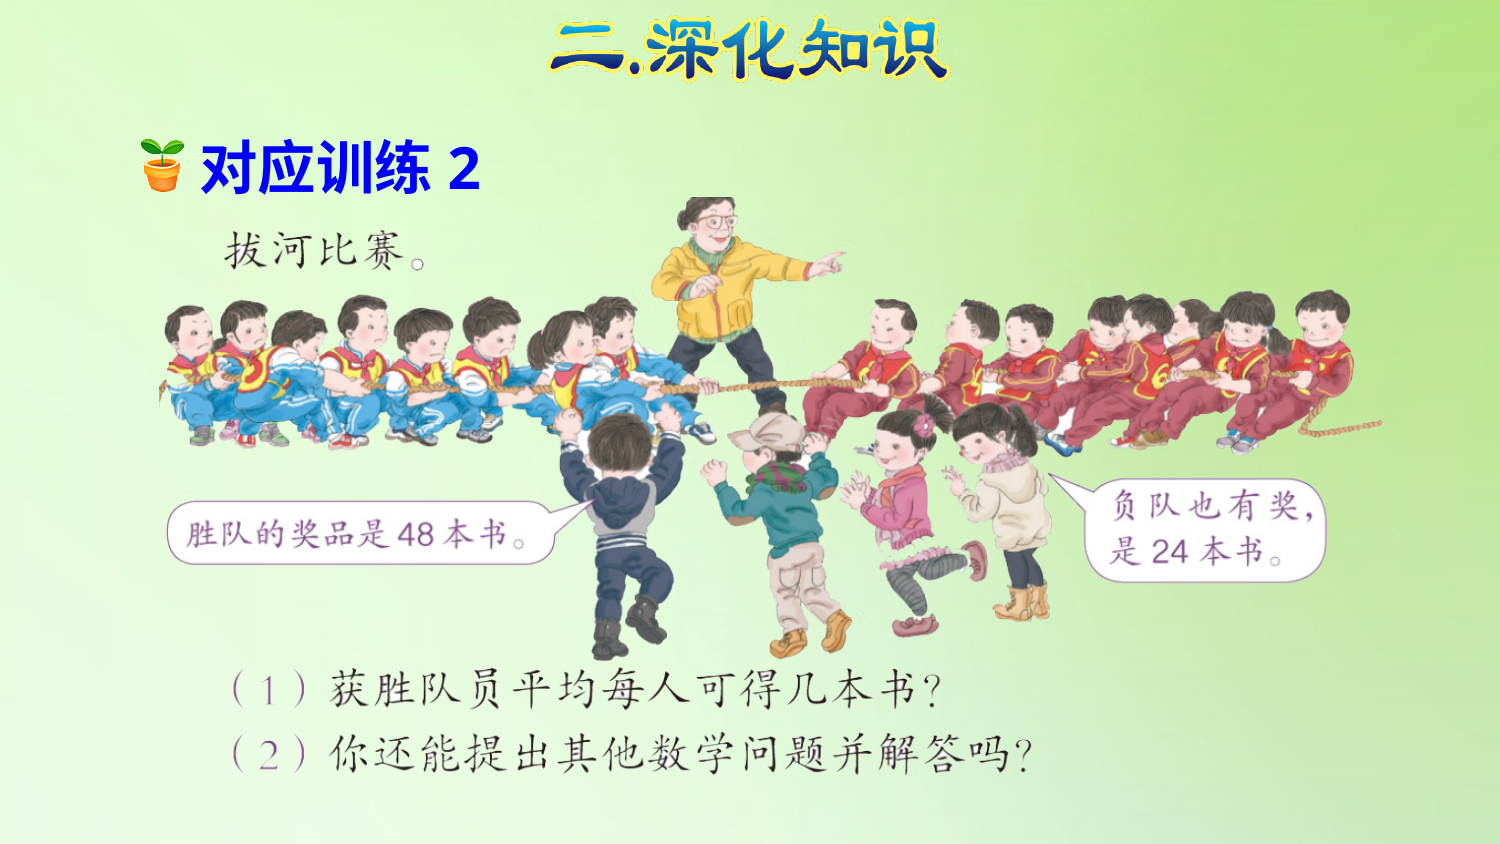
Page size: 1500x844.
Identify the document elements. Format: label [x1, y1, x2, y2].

text_box [135, 88, 538, 210]
picture [0, 0, 1500, 844]
